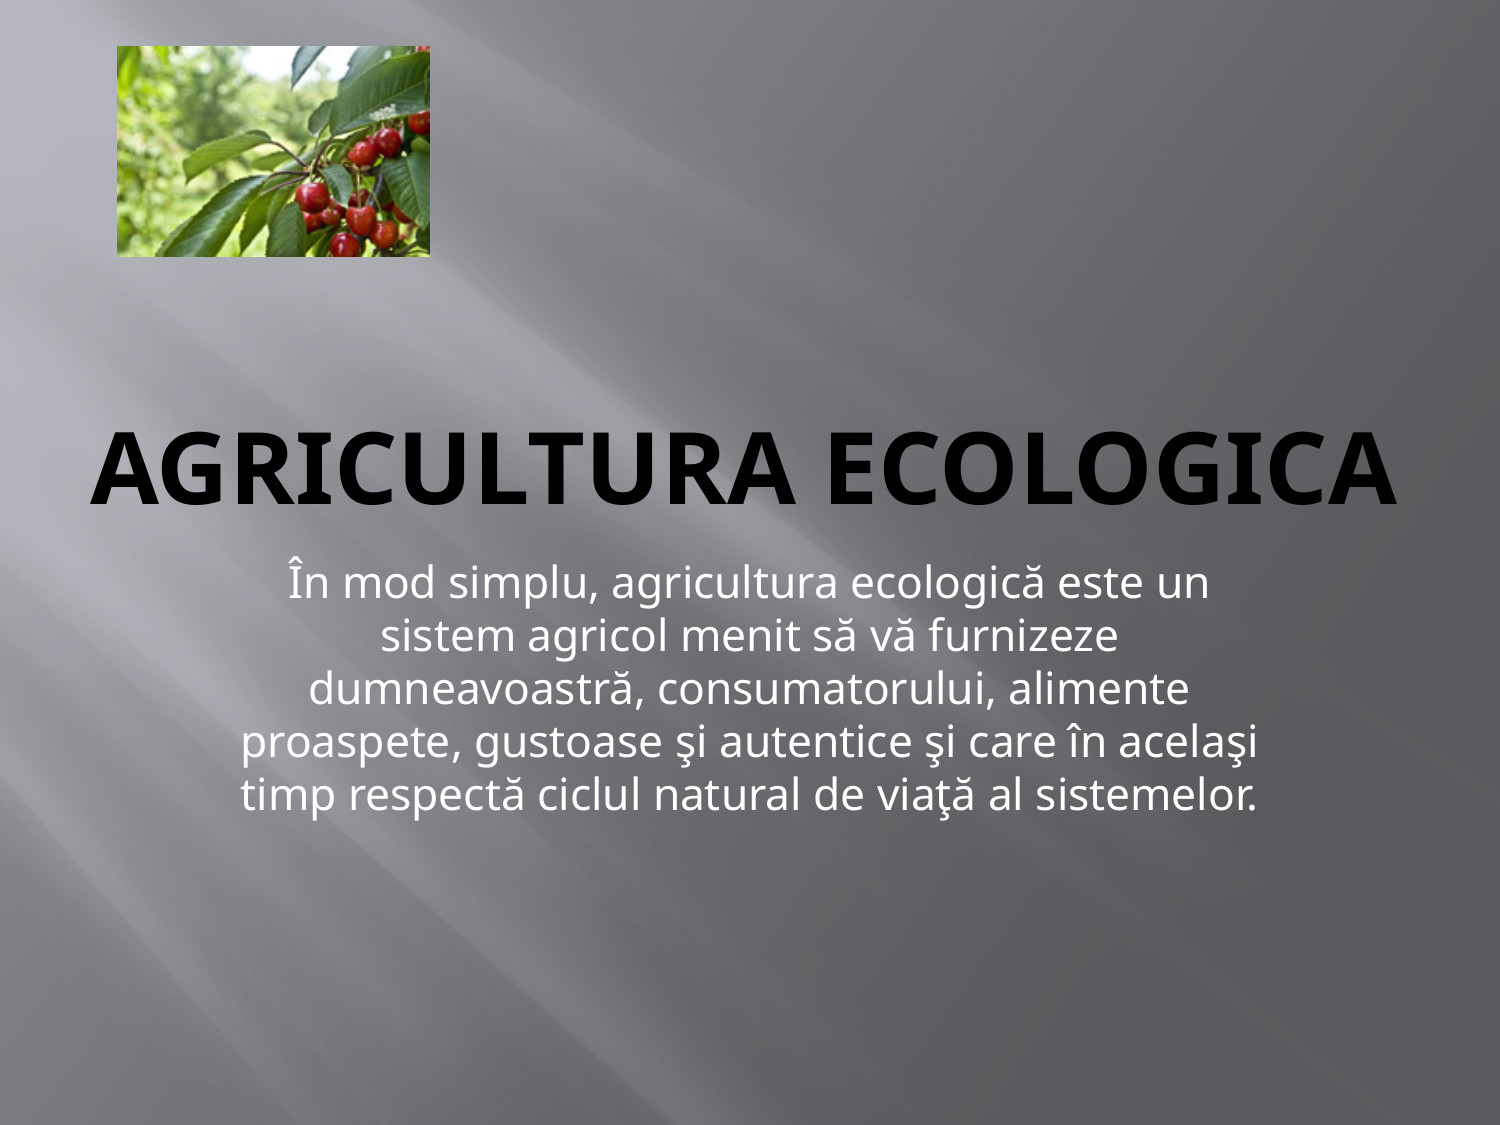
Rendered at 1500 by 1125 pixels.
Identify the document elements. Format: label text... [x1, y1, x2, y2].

picture [116, 46, 430, 257]
title AGRICULTURA ECOLOGICA [69, 224, 1420, 525]
subtitle În mod simplu, agricultura ecologică este un sistem agricol menit să vă furnizeze dumneavoastră, consumatorului, alimente proaspete, gustoase şi autentice şi care în acelaşi timp respectă ciclul natural de viaţă al sistemelor. [225, 546, 1275, 834]
